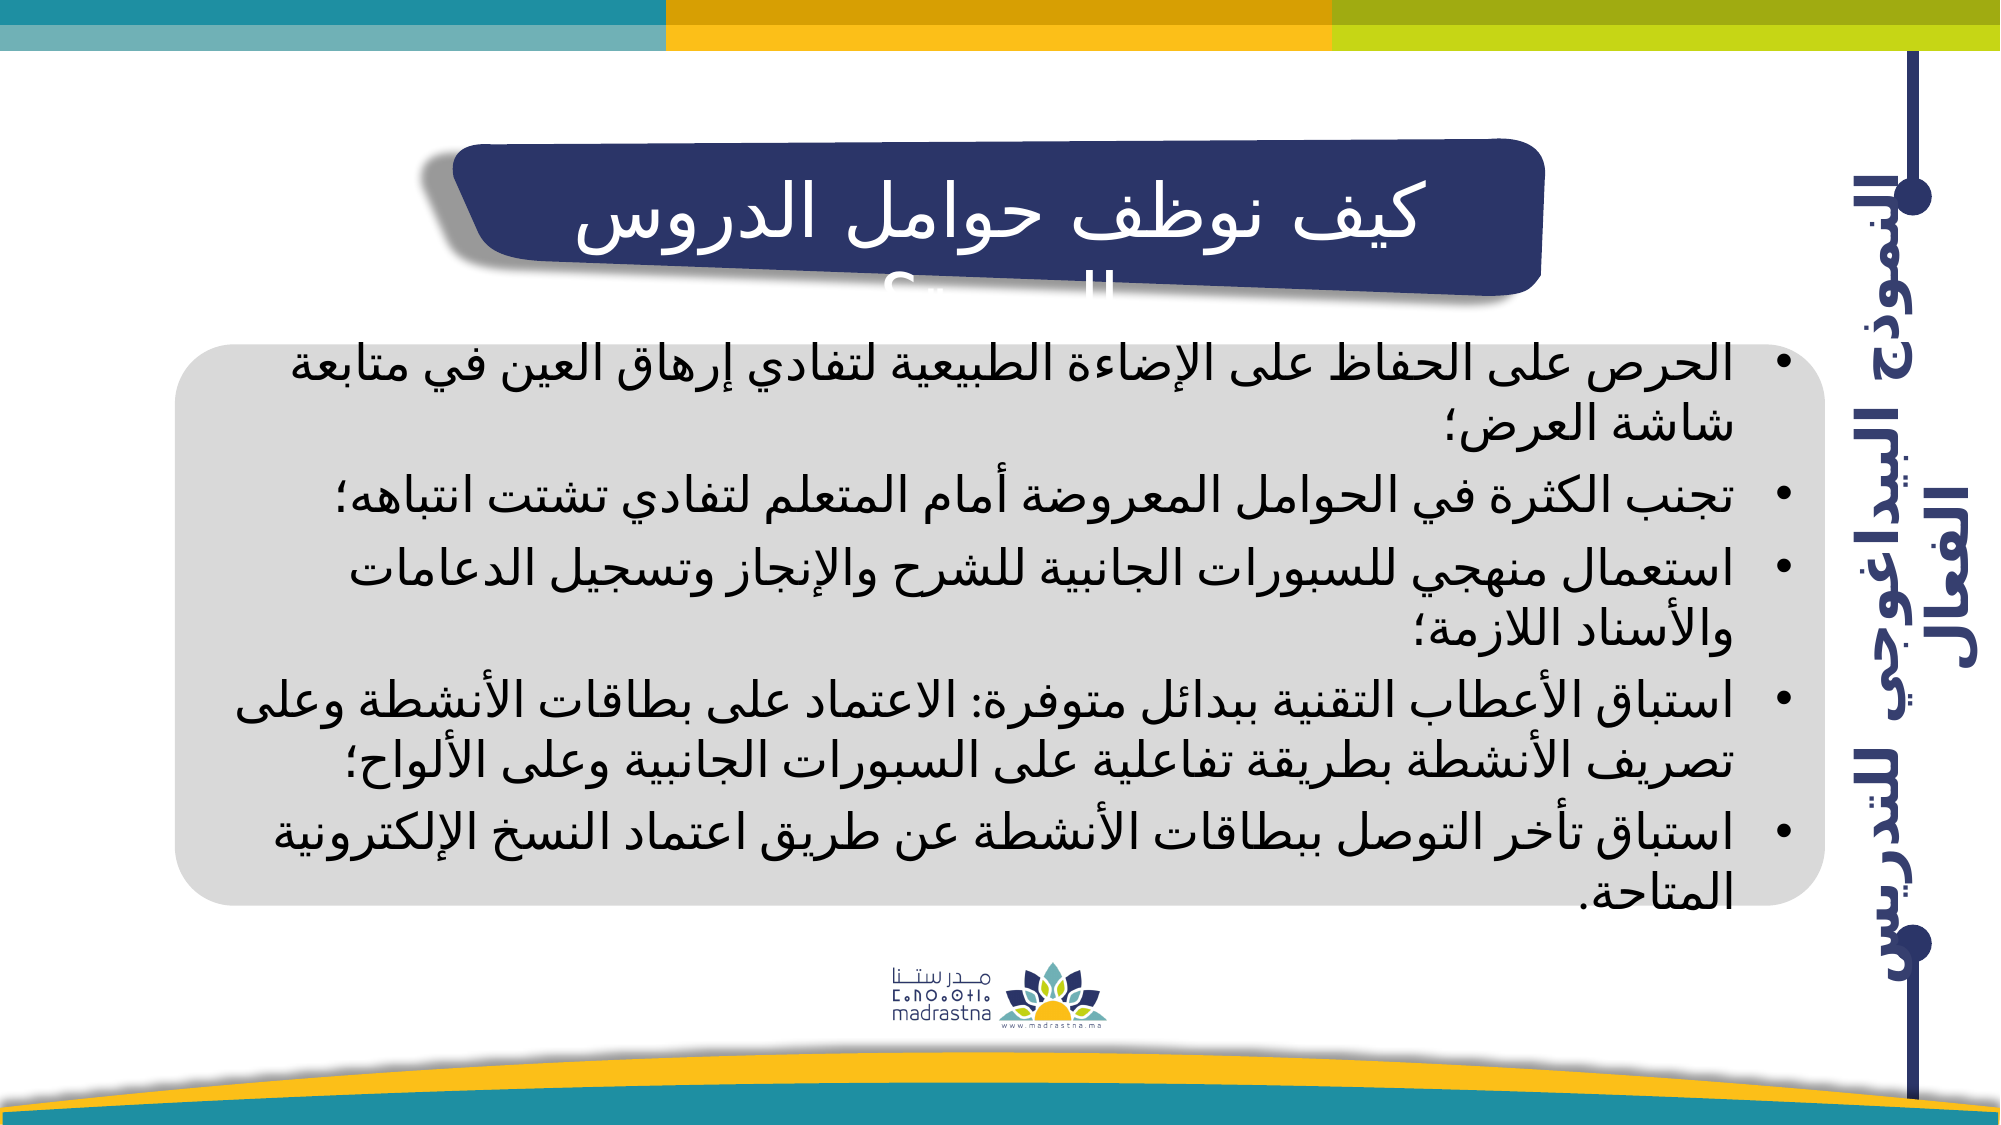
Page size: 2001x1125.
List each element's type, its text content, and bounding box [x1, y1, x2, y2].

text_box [0, 0, 2000, 52]
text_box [1894, 52, 1931, 215]
picture [893, 962, 1107, 1028]
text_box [447, 100, 1553, 296]
text_box النموذج البيداغوجي للتدريس الفعال [1832, 136, 1988, 1021]
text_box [1894, 925, 1931, 1052]
text_box الحرص على الحفاظ على الإضاءة الطبيعية لتفادي إرهاق العين في متابعة شاشة العرض؛ تجنب الكثرة في الحوامل المعروضة أمام المتعلم لتفادي تشتت انتباهه؛ استعمال منهجي للسبورات الجانبية للشرح والإنجاز وتسجيل الدعامات والأسناد اللازمة؛ استباق الأعطاب التقنية ببدائل متوفرة: الاعتماد على بطاقات الأنشطة وعلى تصريف الأنشطة بطريقة تفاعلية على السبورات الجانبية وعلى الألواح؛ استباق تأخر التوصل ببطاقات الأنشطة عن طريق اعتماد النسخ الإلكترونية المتاحة. [173, 343, 1826, 907]
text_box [0, 1052, 2000, 1125]
